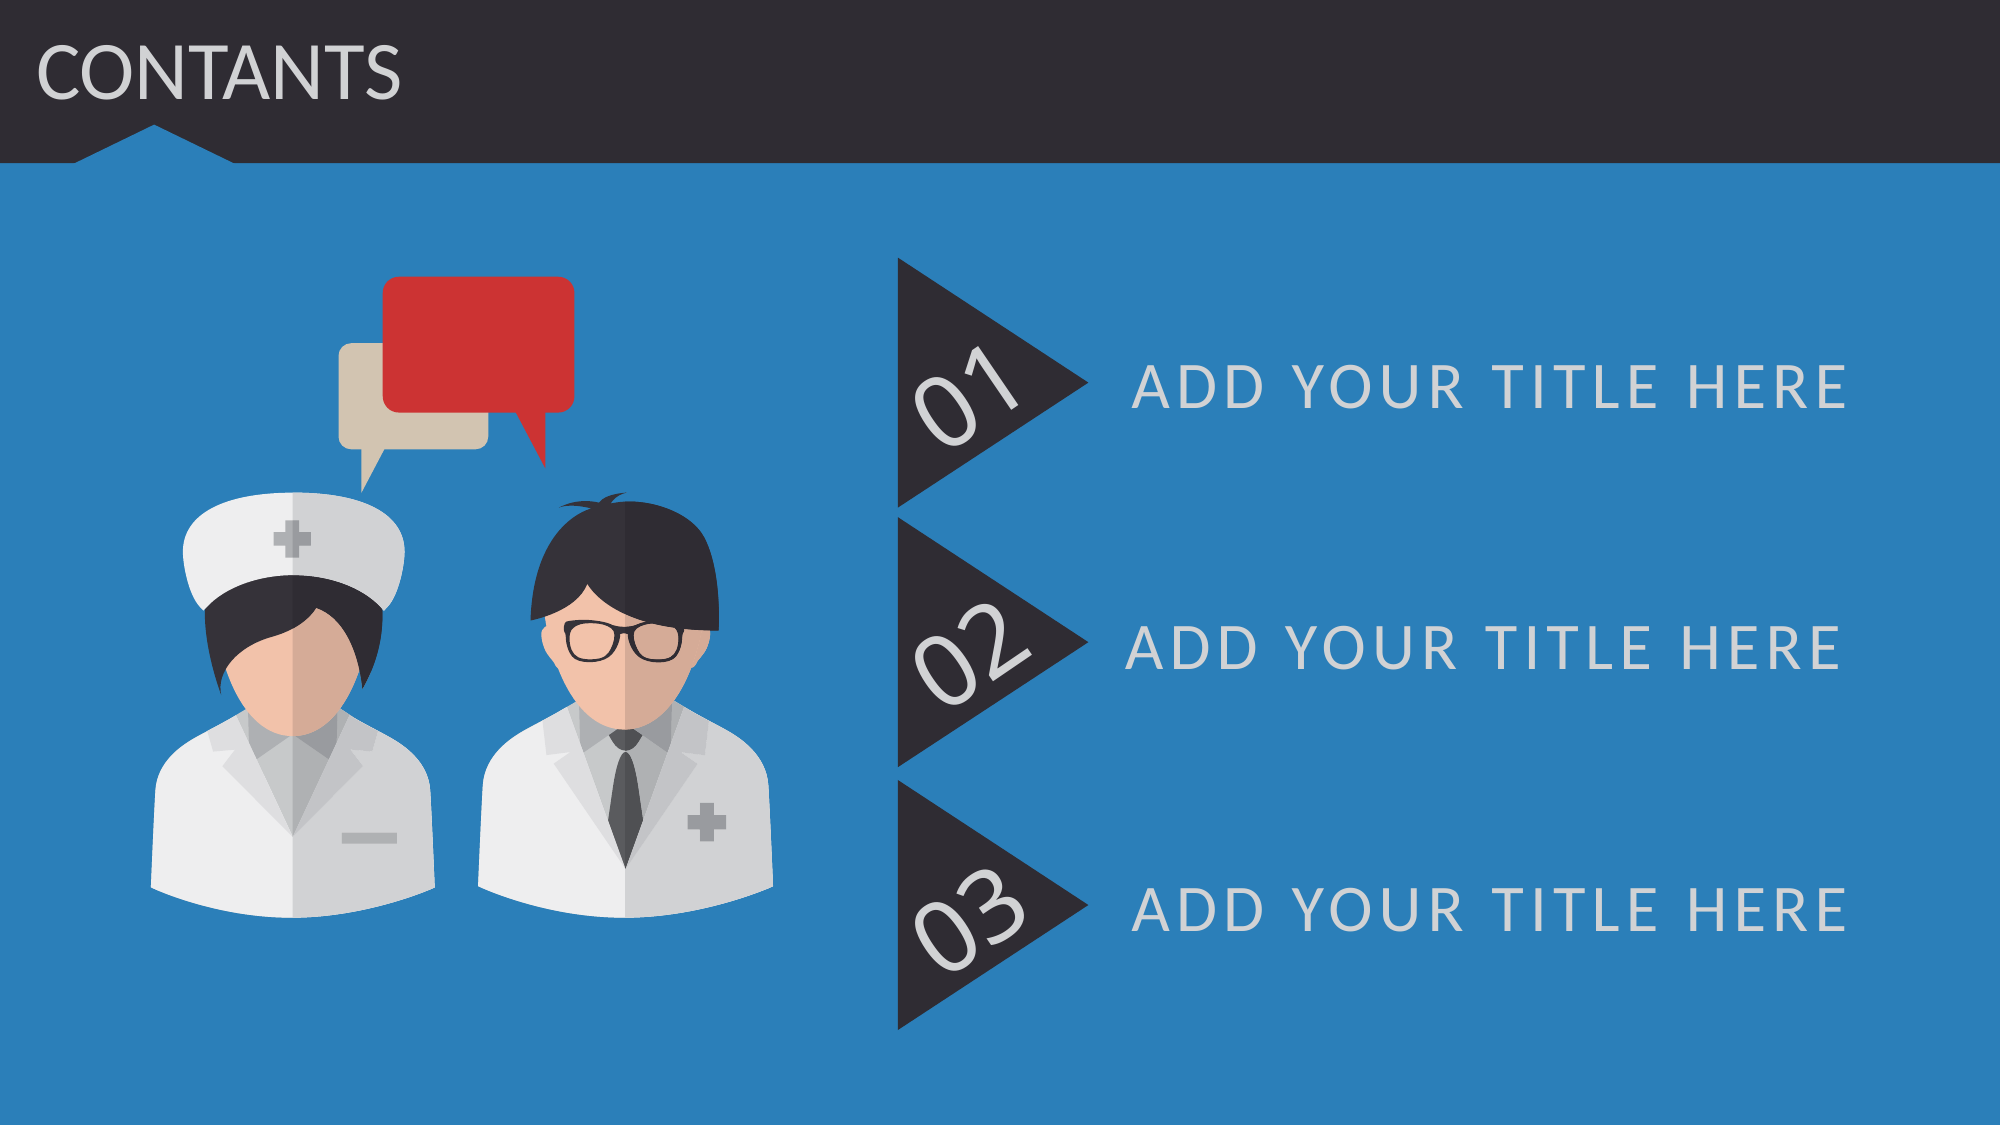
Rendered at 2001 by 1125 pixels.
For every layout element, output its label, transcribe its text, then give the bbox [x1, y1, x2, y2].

text_box ADD YOUR TITLE HERE [1116, 334, 1925, 430]
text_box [894, 257, 1089, 508]
text_box ADD YOUR TITLE HERE [1110, 595, 1918, 691]
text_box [894, 517, 1089, 768]
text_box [894, 779, 1089, 1031]
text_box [0, 0, 2000, 197]
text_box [150, 276, 774, 918]
text_box ADD YOUR TITLE HERE [1116, 857, 1925, 952]
